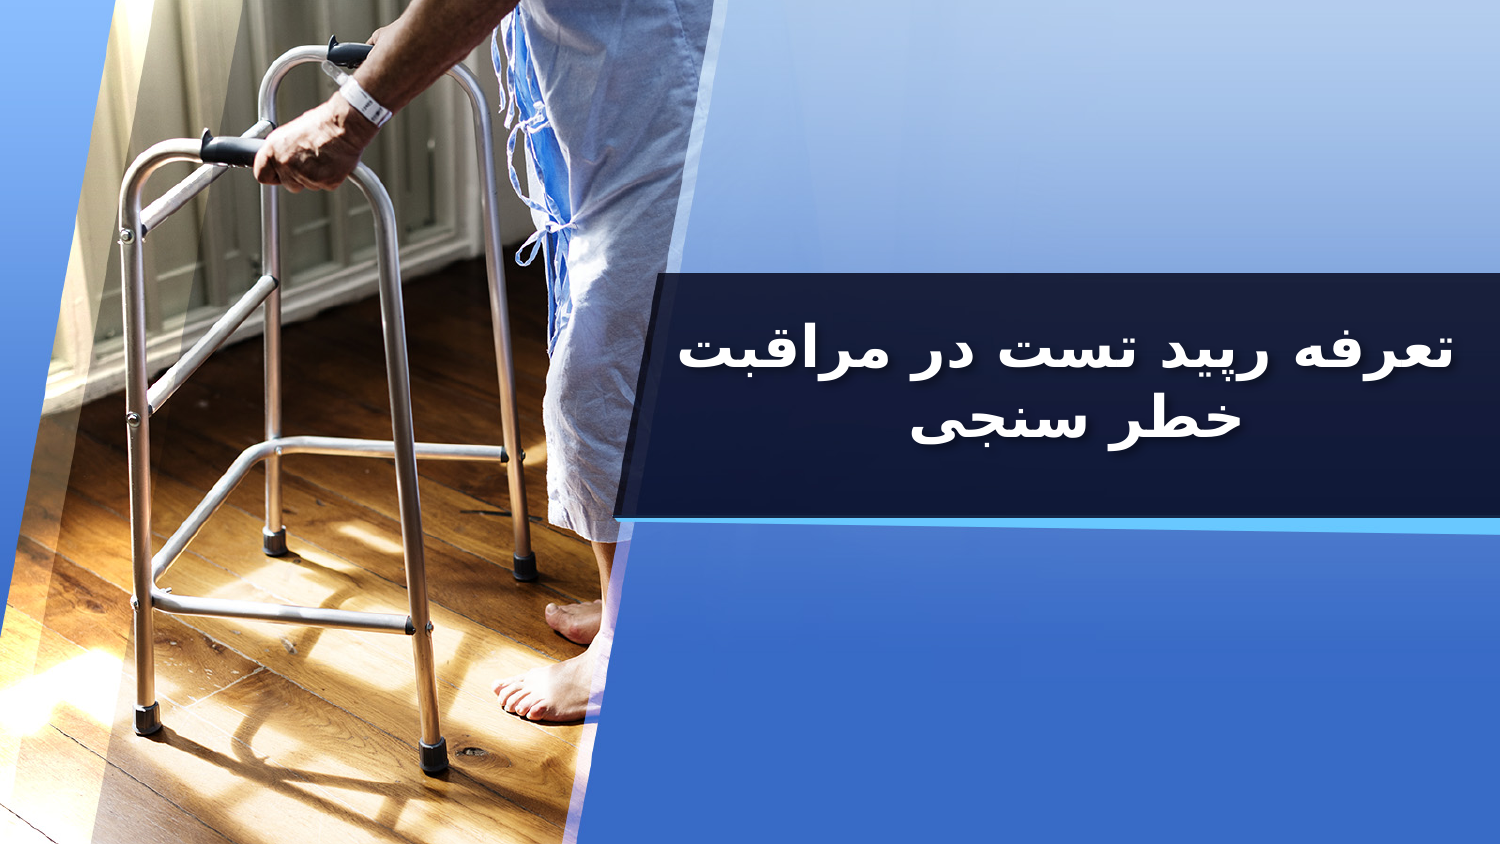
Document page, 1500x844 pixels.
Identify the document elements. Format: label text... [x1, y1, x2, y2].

picture [0, 0, 1500, 844]
title تعرفه رپید تست در مراقبت خطر سنجی [644, 316, 1490, 442]
